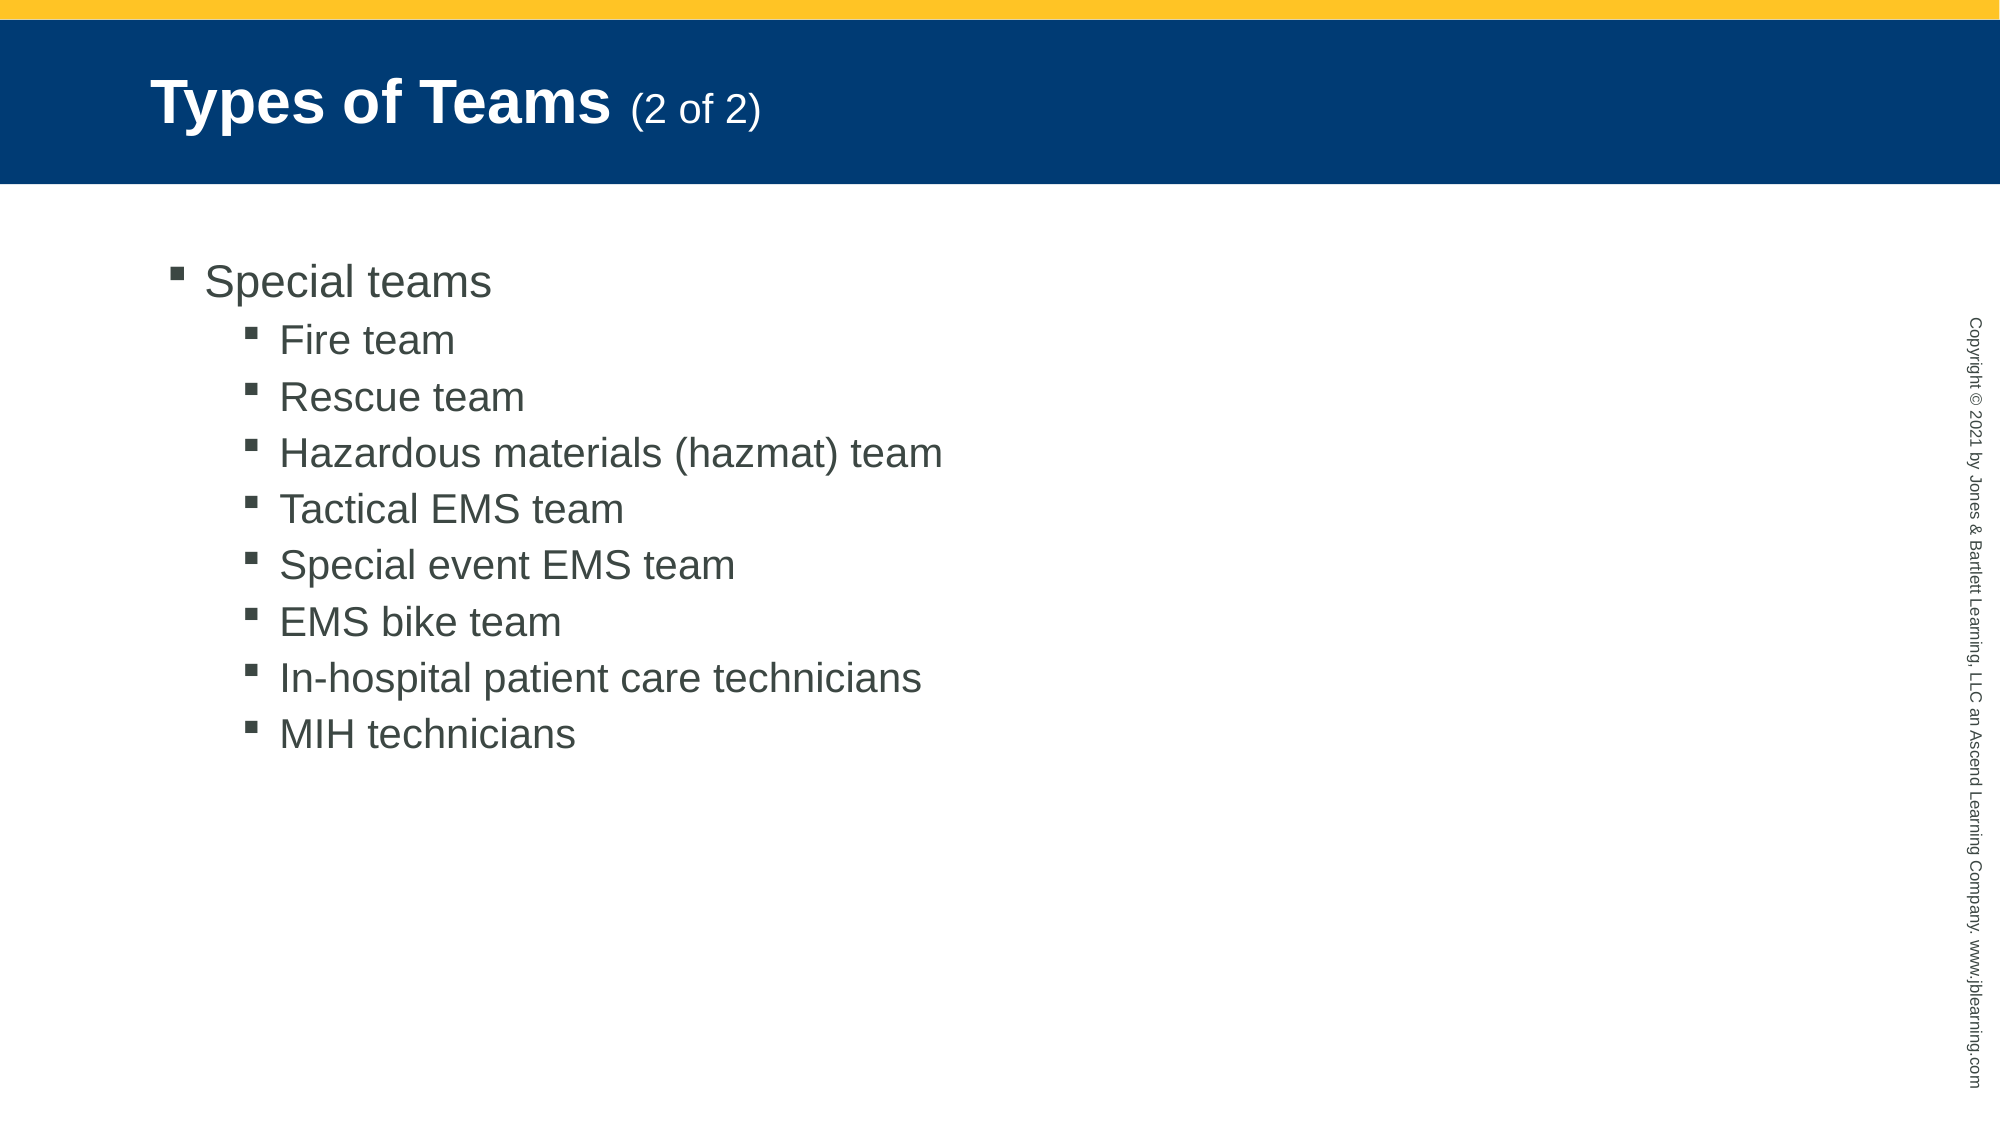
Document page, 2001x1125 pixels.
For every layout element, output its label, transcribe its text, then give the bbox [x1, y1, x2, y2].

title Types of Teams (2 of 2) [0, 19, 2000, 185]
list Special teams Fire team Rescue team Hazardous materials (hazmat) team Tactical EMS team Special event EMS team EMS bike team In-hospital patient care technicians MIH technicians [151, 244, 1840, 1016]
